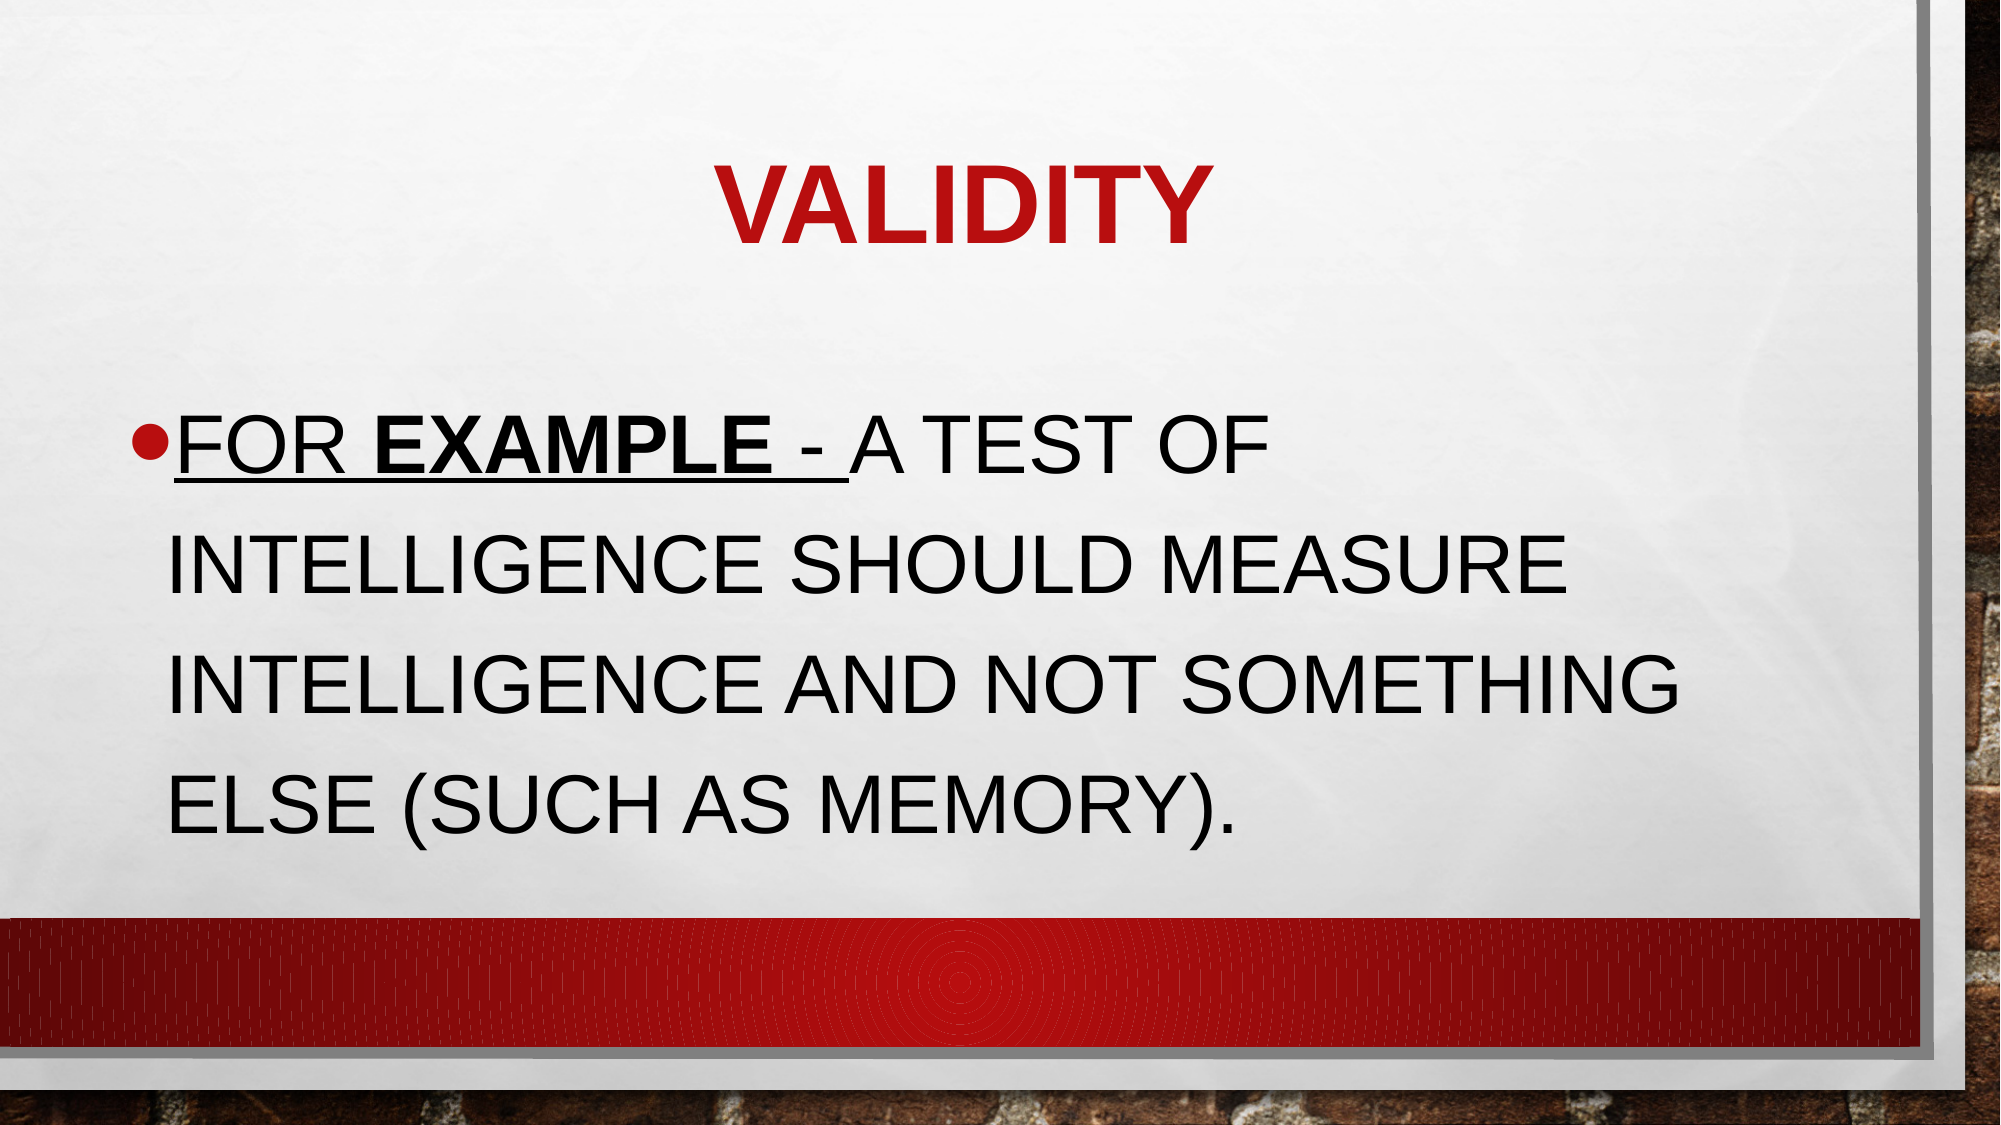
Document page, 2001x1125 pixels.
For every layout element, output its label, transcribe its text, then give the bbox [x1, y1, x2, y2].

picture [0, 0, 2000, 1125]
title Validity [112, 112, 1818, 302]
list For example - a test of intelligence should measure intelligence and not something else (such as memory). [112, 338, 1818, 882]
